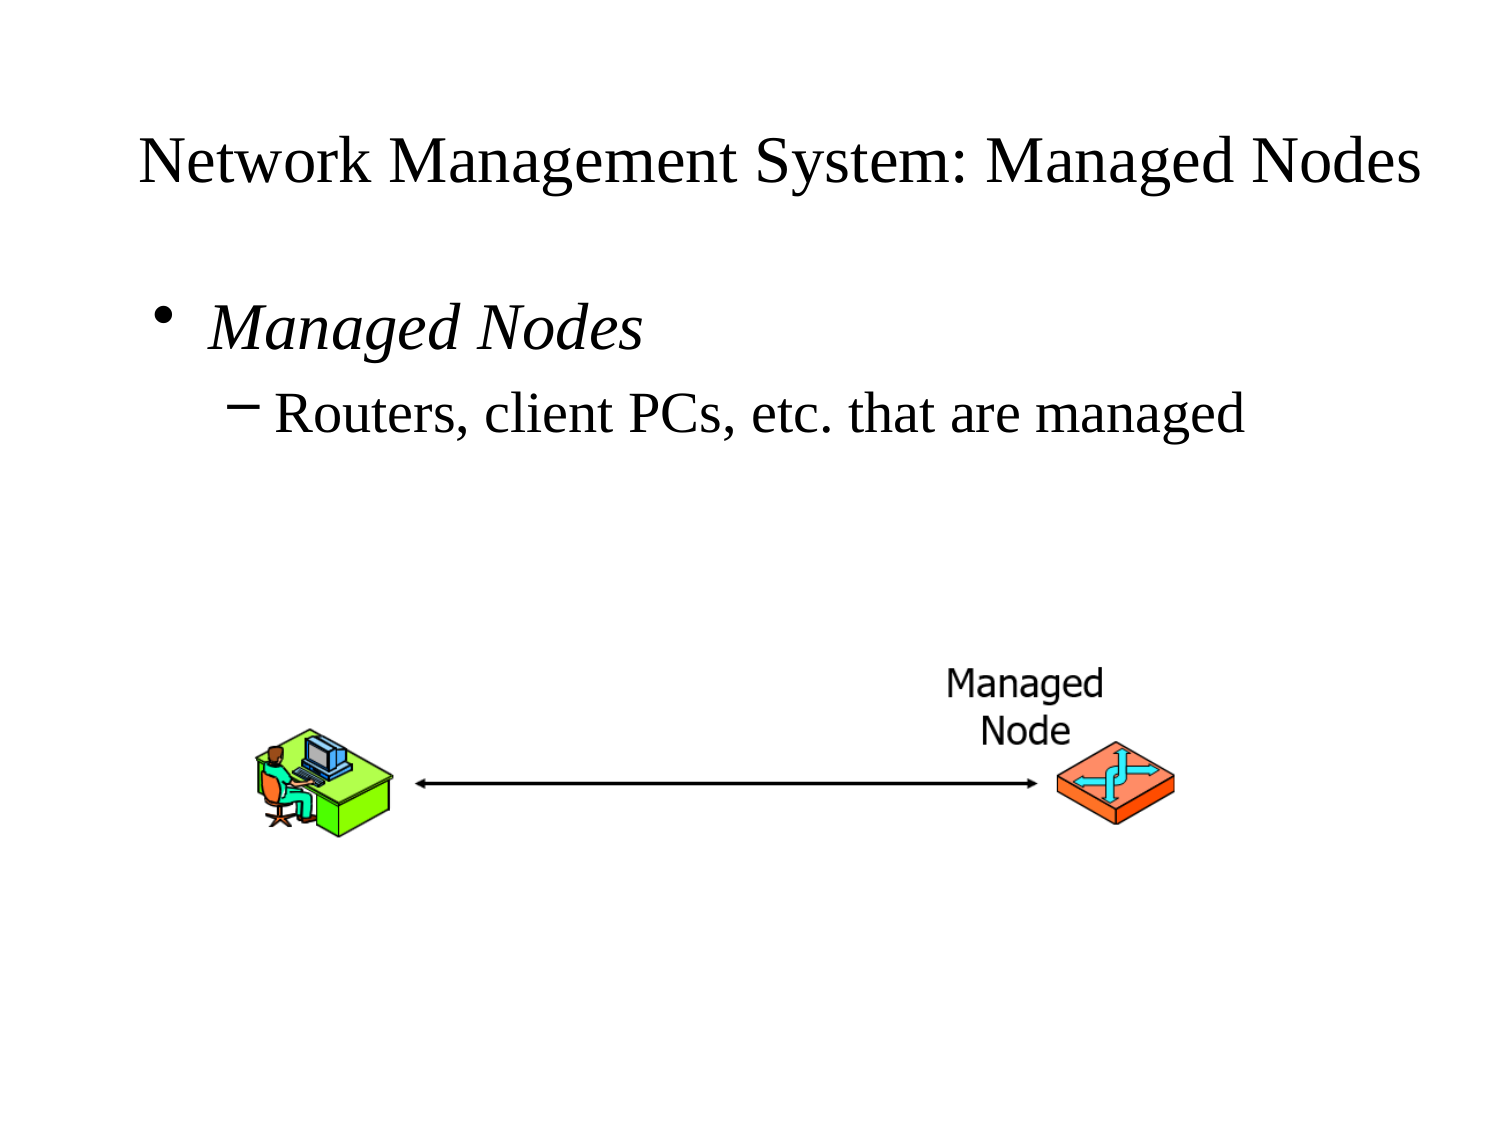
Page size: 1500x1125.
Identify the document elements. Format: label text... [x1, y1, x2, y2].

picture [224, 637, 1200, 885]
title Network Management System: Managed Nodes [112, 62, 1450, 250]
list Managed Nodes Routers, client PCs, etc. that are managed [137, 275, 1413, 950]
